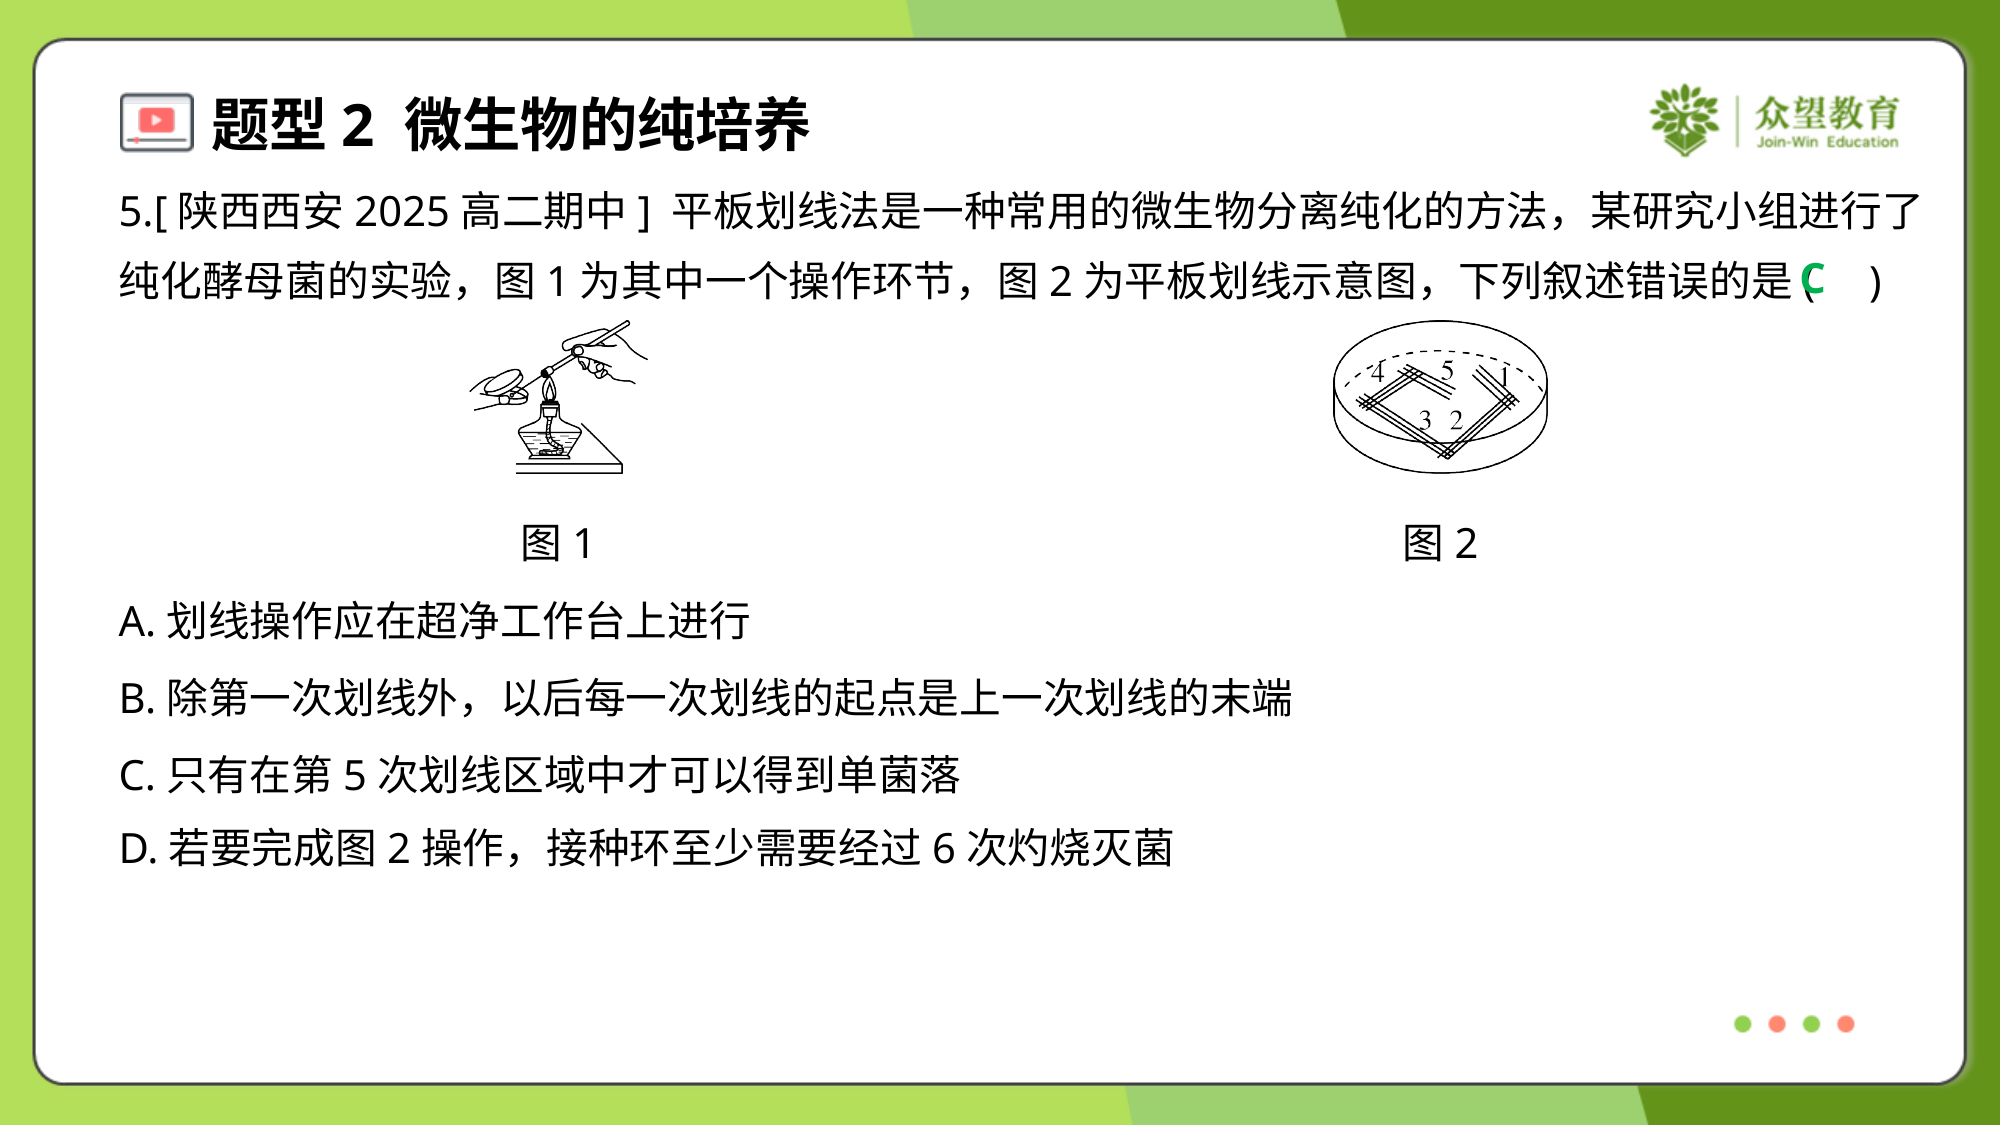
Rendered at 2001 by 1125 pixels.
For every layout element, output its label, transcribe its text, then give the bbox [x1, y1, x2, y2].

text_box A.划线操作应在超净工作台上进行 B.除第一次划线外，以后每一次划线的起点是上一次划线的末端 C.只有在第5次划线区域中才可以得到单菌落 D.若要完成图2操作，接种环至少需要经过6次灼烧灭菌 [118, 569, 1883, 865]
text_box C [1783, 231, 1842, 296]
text_box 图2 [1402, 493, 1479, 569]
text_box 图1 [520, 493, 597, 569]
picture [0, 0, 2000, 1125]
text_box 5.[陕西西安2025高二期中] 平板划线法是一种常用的微生物分离纯化的方法，某研究小组进行了 纯化酵母菌的实验，图1为其中一个操作环节，图2为平板划线示意图，下列叙述错误的是( ) [118, 159, 1883, 298]
